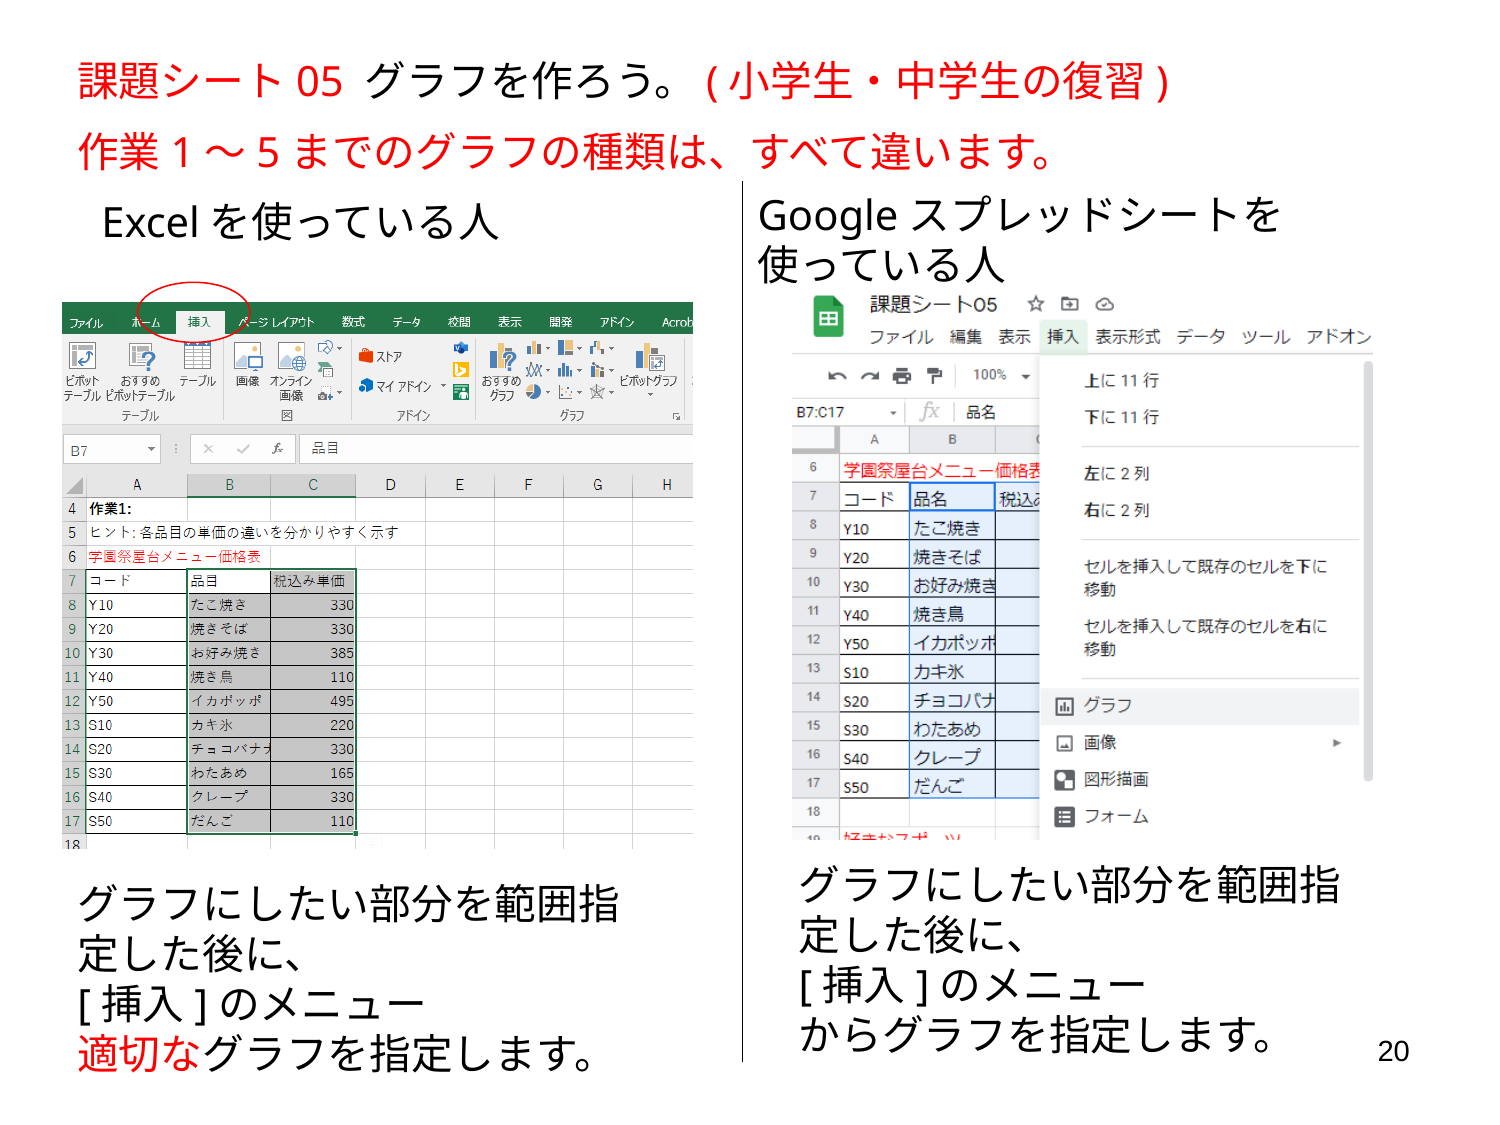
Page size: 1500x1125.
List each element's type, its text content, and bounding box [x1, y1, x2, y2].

picture [62, 302, 693, 849]
text_box グラフにしたい部分を範囲指定した後に、 [挿入]のメニュー 適切なグラフを指定します。 [62, 870, 645, 1086]
text_box グラフにしたい部分を範囲指定した後に、 [挿入]のメニュー からグラフを指定します。 [783, 851, 1367, 1066]
picture [792, 283, 1373, 840]
text_box Excelを使っている人 [86, 187, 669, 253]
text_box Googleスプレッドシートを 使っている人 [743, 181, 1471, 297]
slide_number 20 [1074, 1024, 1425, 1103]
text_box 課題シート05 グラフを作ろう。(小学生・中学生の復習) 作業1～5までのグラフの種類は、すべて違います。 [62, 47, 1366, 184]
text_box [141, 282, 247, 302]
